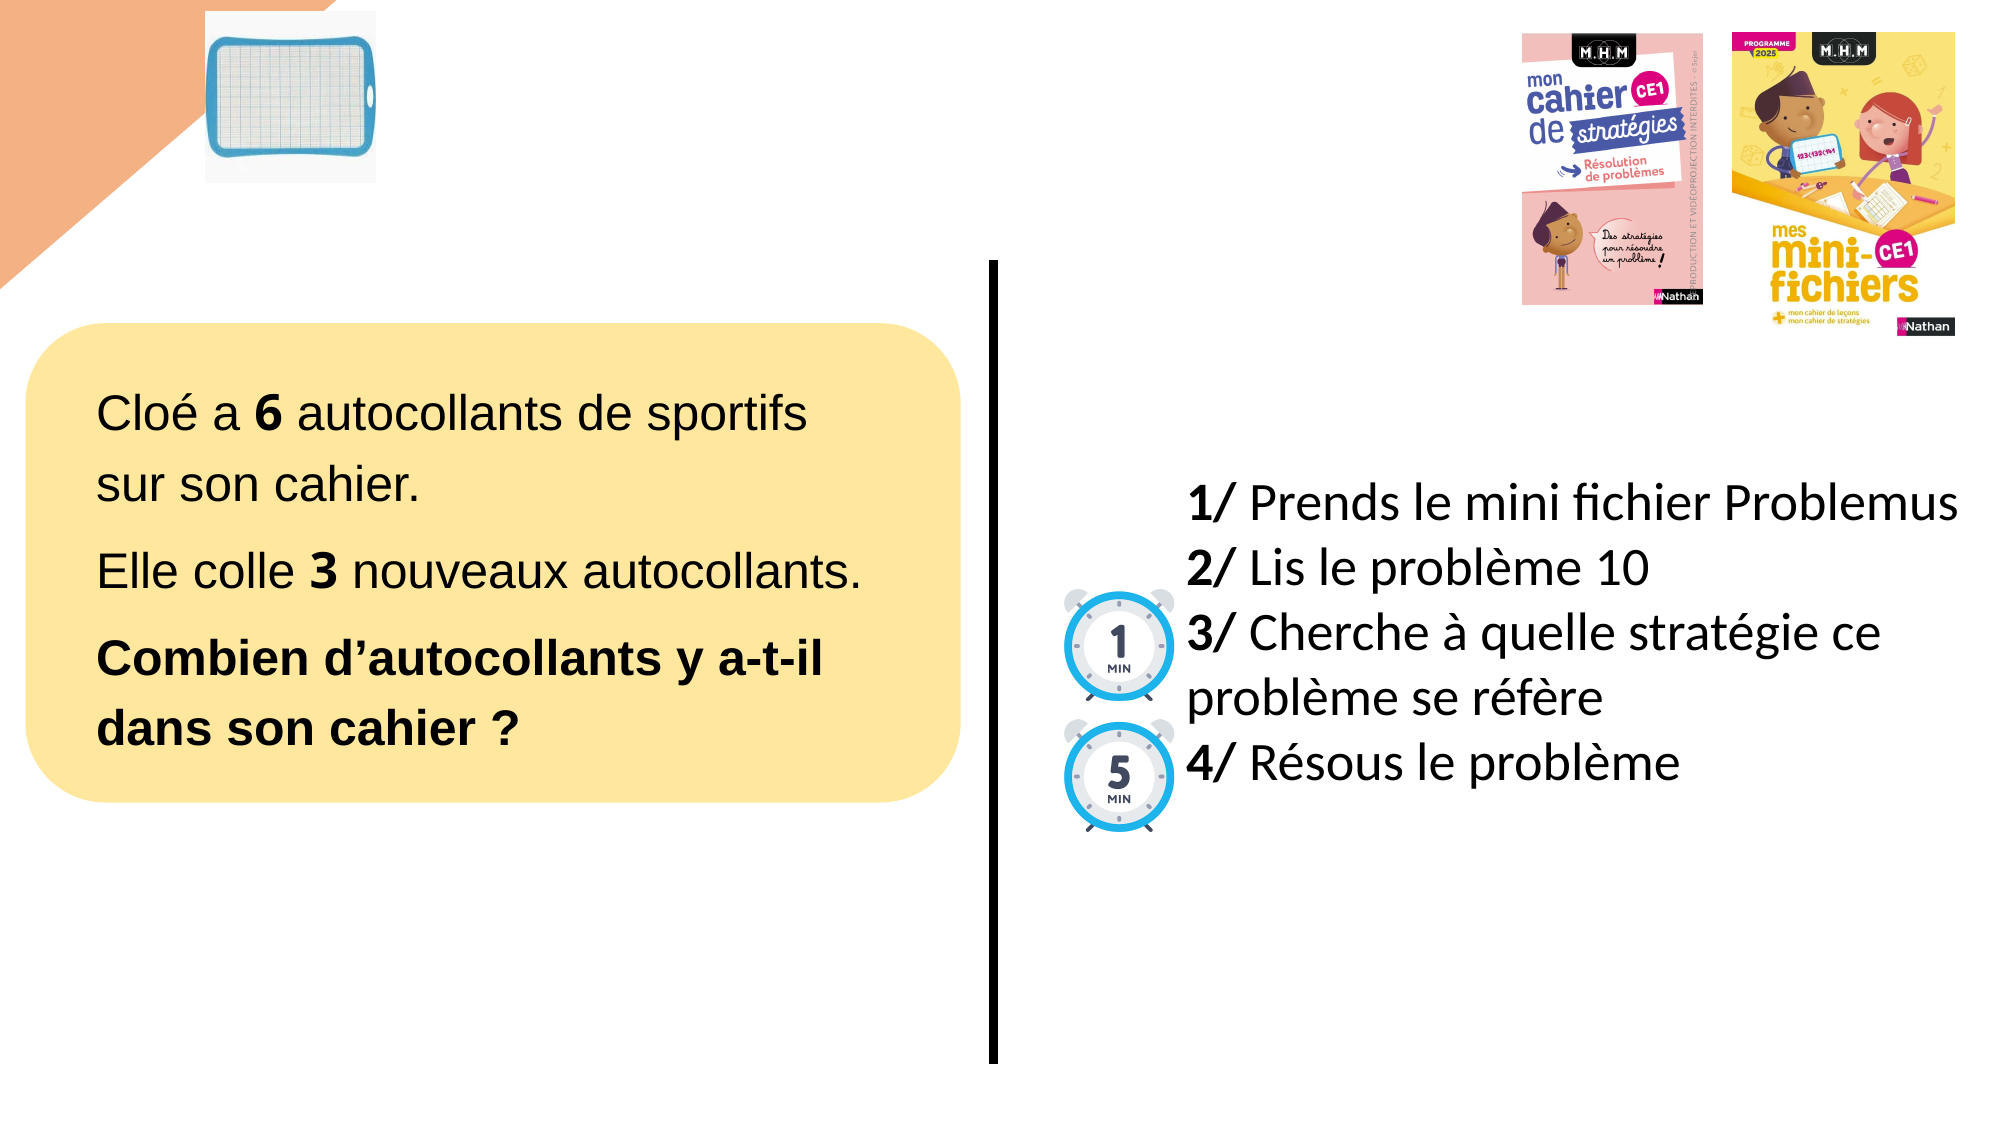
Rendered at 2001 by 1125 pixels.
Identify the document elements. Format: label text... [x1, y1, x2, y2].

text_box Cloé a 6 autocollants de sportifs sur son cahier. Elle colle 3 nouveaux autocollants. Combien d’autocollants y a-t-il dans son cahier ? [24, 322, 962, 804]
picture [1063, 719, 1175, 832]
text_box [0, 0, 337, 290]
picture [1522, 32, 1703, 305]
text_box 1/ Prends le mini fichier Problemus 2/ Lis le problème 10 3/ Cherche à quelle stratégie ce problème se réfère 4/ Résous le problème [1171, 458, 2000, 799]
picture [1063, 589, 1175, 701]
picture [205, 11, 376, 183]
picture [1732, 32, 1955, 343]
